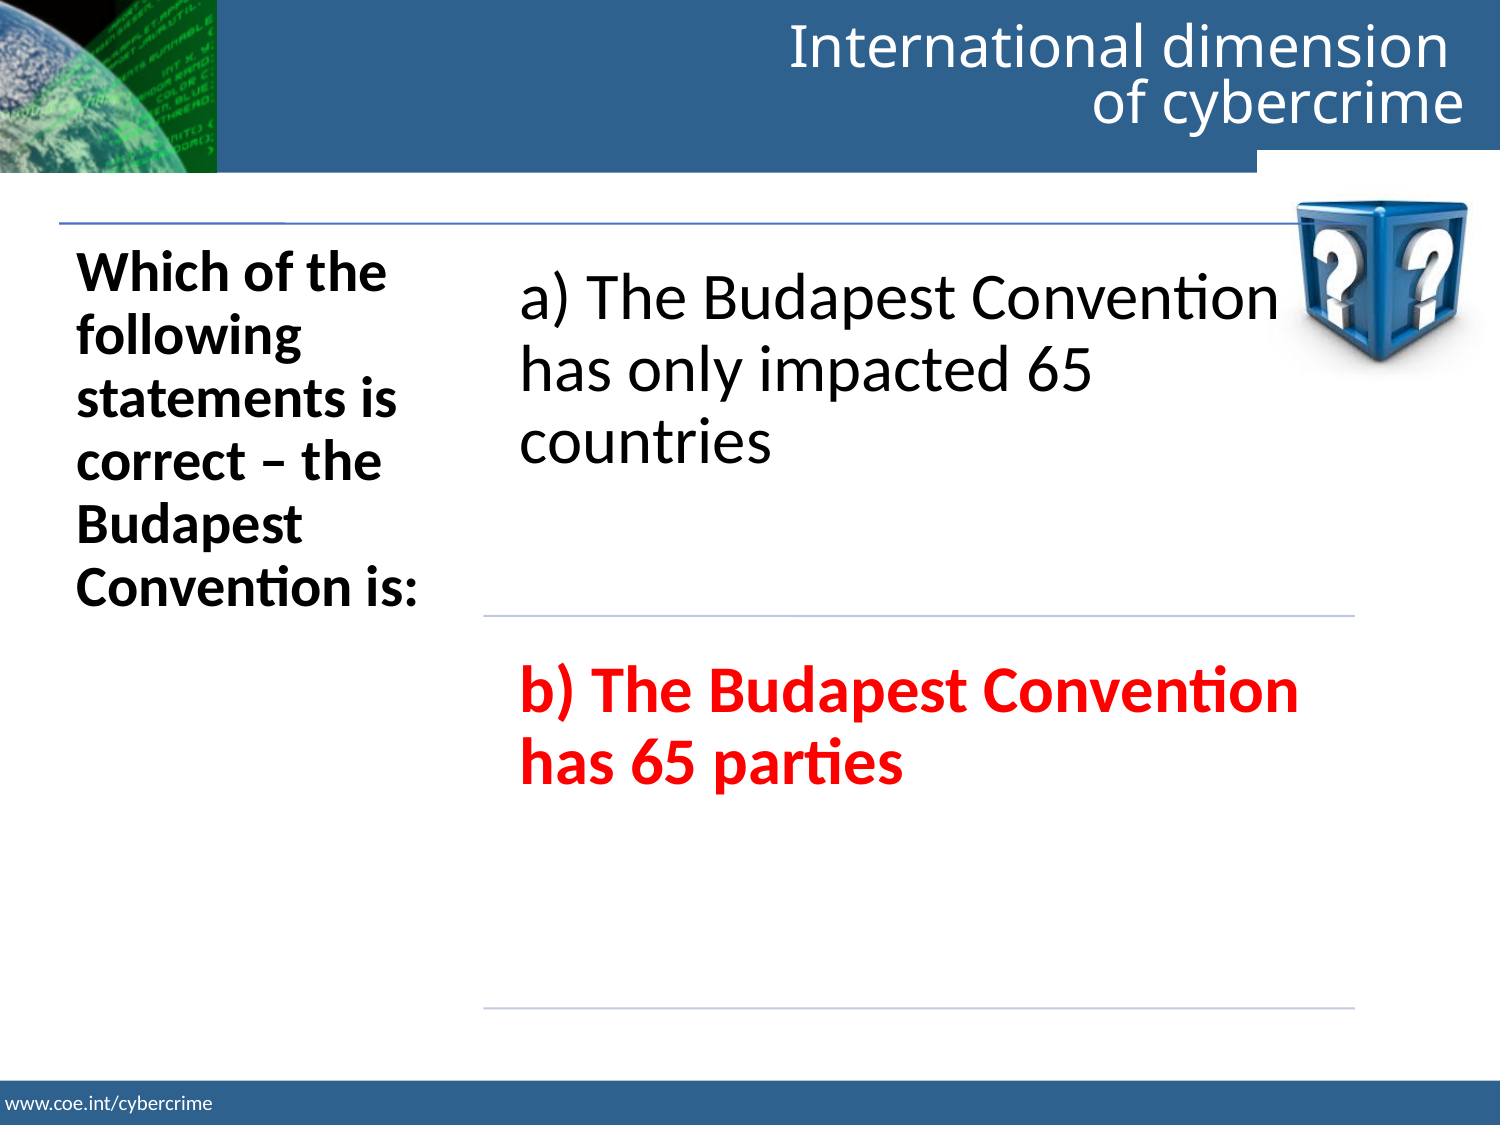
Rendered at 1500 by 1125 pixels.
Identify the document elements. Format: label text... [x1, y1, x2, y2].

picture [1257, 150, 1500, 393]
picture [0, 1, 217, 173]
text_box International dimension of cybercrime [515, 15, 1480, 143]
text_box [59, 223, 1356, 1030]
